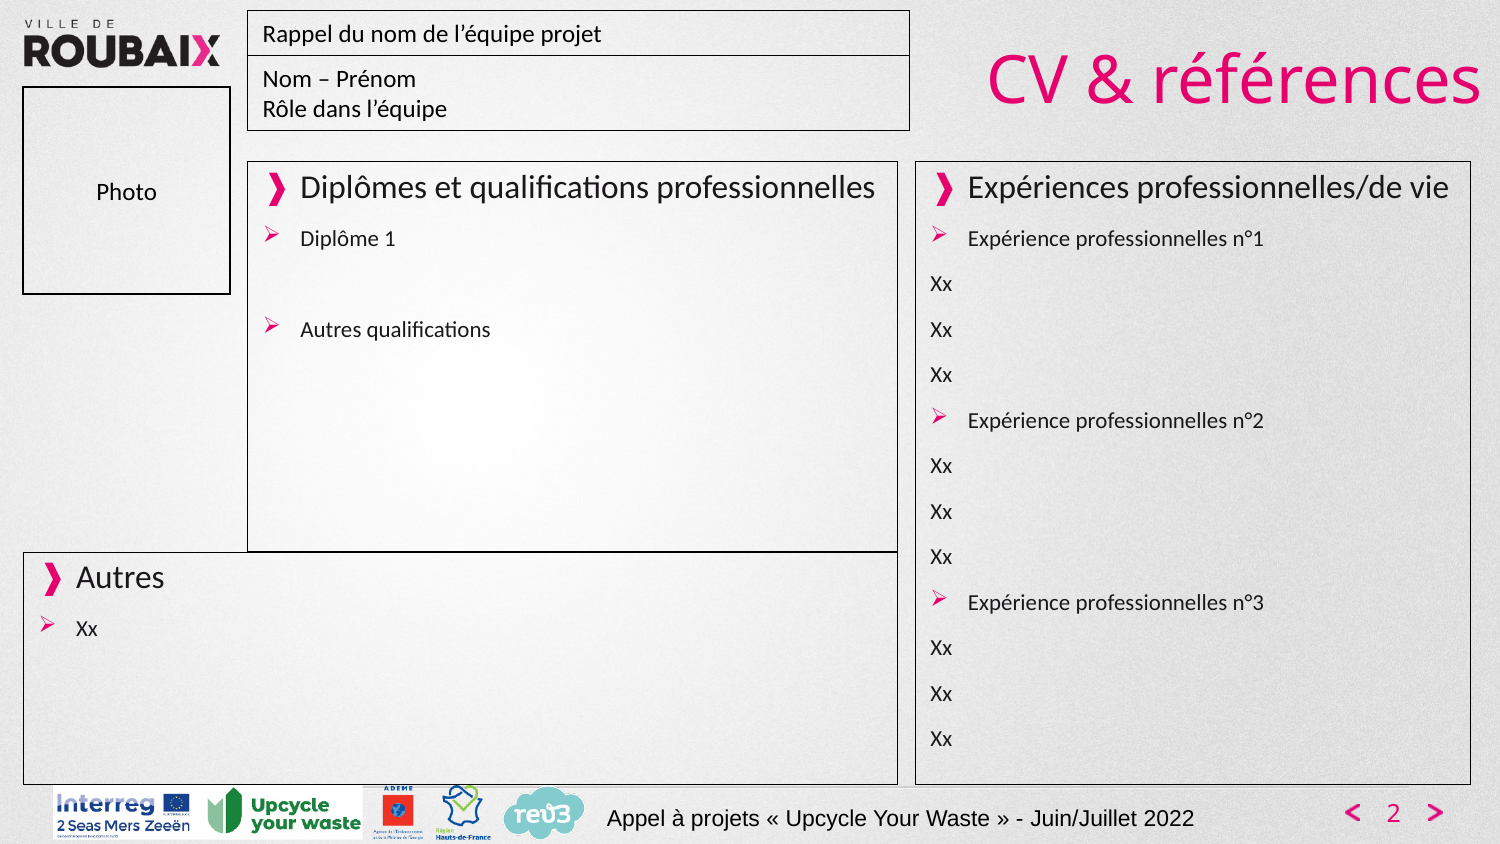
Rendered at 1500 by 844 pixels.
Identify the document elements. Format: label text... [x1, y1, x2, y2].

list Expériences professionnelles/de vie Expérience professionnelles n°1 Xx Xx Xx Expérience professionnelles n°2 Xx Xx Xx Expérience professionnelles n°3 Xx Xx Xx [915, 161, 1471, 785]
footer Appel à projets « Upcycle Your Waste » - Juin/Juillet 2022 [584, 790, 1218, 844]
text_box Diplômes et qualifications professionnelles Diplôme 1 Autres qualifications [247, 161, 898, 552]
slide_number 2 [1340, 790, 1447, 836]
text_box Photo [22, 86, 231, 295]
picture [0, 0, 1500, 844]
text_box Autres Xx [23, 552, 898, 785]
text_box Nom – Prénom Rôle dans l’équipe [247, 56, 910, 131]
text_box Rappel du nom de l’équipe projet [247, 10, 910, 56]
title CV & références [968, 0, 1500, 163]
